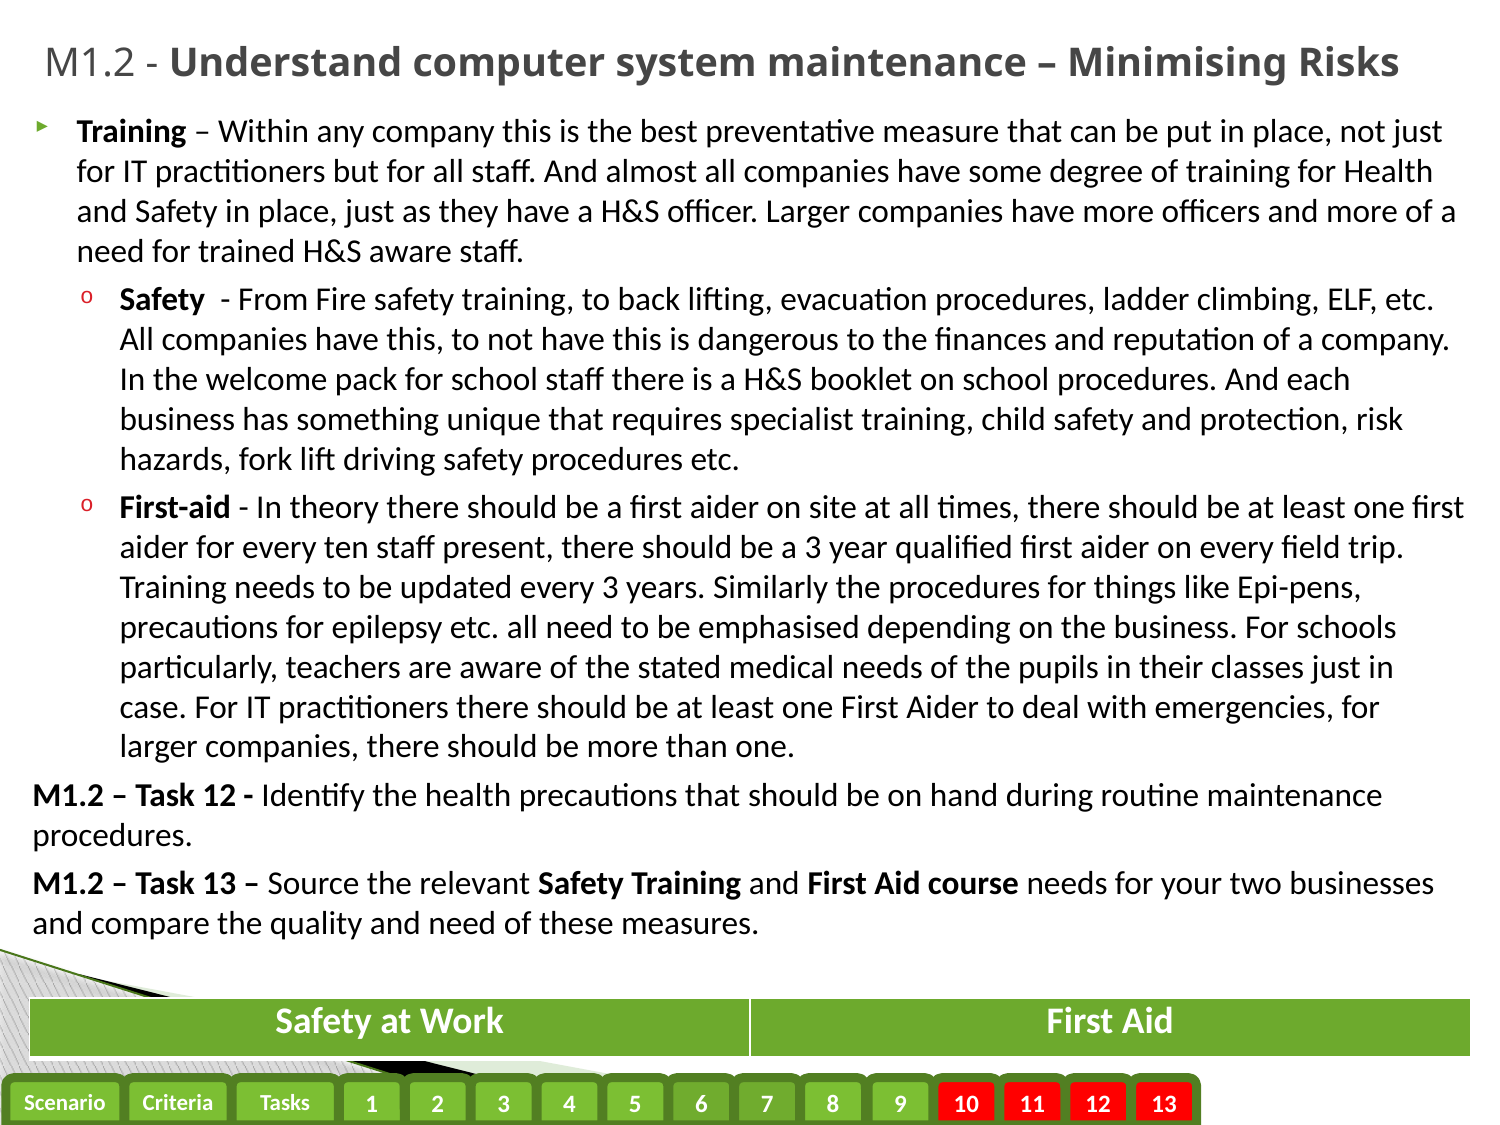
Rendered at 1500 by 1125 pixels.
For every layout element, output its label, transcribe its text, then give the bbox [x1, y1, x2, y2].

table_header First Aid [751, 999, 1470, 1056]
table_header Safety at Work [30, 999, 749, 1056]
title M1.2 - Understand computer system maintenance – Minimising Risks [29, 30, 1463, 90]
list Training – Within any company this is the best preventative measure that can be put in place, not just for IT practitioners but for all staff. And almost all companies have some degree of training for Health and Safety in place, just as they have a H&S officer. Larger companies have more officers and more of a need for trained H&S aware staff. Safety - From Fire safety training, to back lifting, evacuation procedures, ladder climbing, ELF, etc. All companies have this, to not have this is dangerous to the finances and reputation of a company. In the welcome pack for school staff there is a H&S booklet on school procedures. And each business has something unique that requires specialist training, child safety and protection, risk hazards, fork lift driving safety procedures etc. First-aid - In theory there should be a first aider on site at all times, there should be at least one first aider for every ten staff present, there should be a 3 year qualified first aider on every field trip. Training needs to be updated every 3 years. Similarly the procedures for things like Epi-pens, precautions for epilepsy etc. all need to be emphasised depending on the business. For schools particularly, teachers are aware of the stated medical needs of the pupils in their classes just in case. For IT practitioners there should be at least one First Aider to deal with emergencies, for larger companies, there should be more than one. M1.2 – Task 12 - Identify the health precautions that should be on hand during routine maintenance procedures. M1.2 – Task 13 – Source the relevant Safety Training and First Aid course needs for your two businesses and compare the quality and need of these measures. [17, 101, 1483, 1047]
